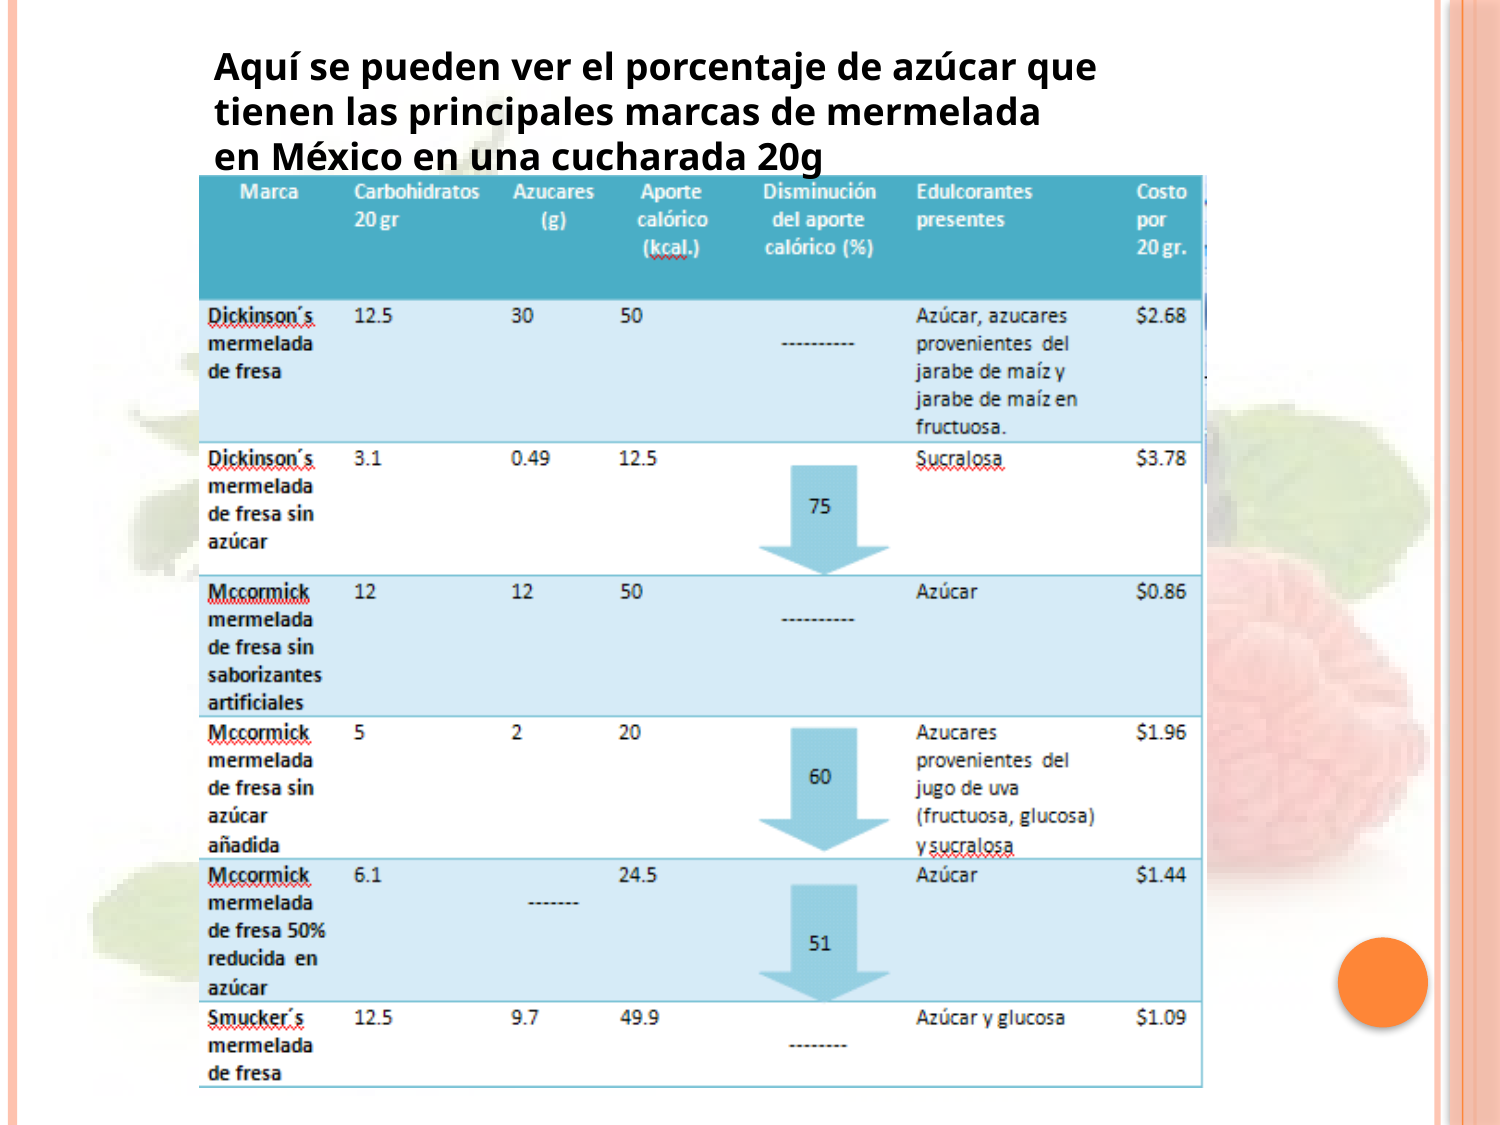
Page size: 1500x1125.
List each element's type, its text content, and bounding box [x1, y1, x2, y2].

text_box Aquí se pueden ver el porcentaje de azúcar que tienen las principales marcas de mermelada en México en una cucharada 20g [199, 35, 1114, 173]
picture [198, 175, 1208, 1088]
